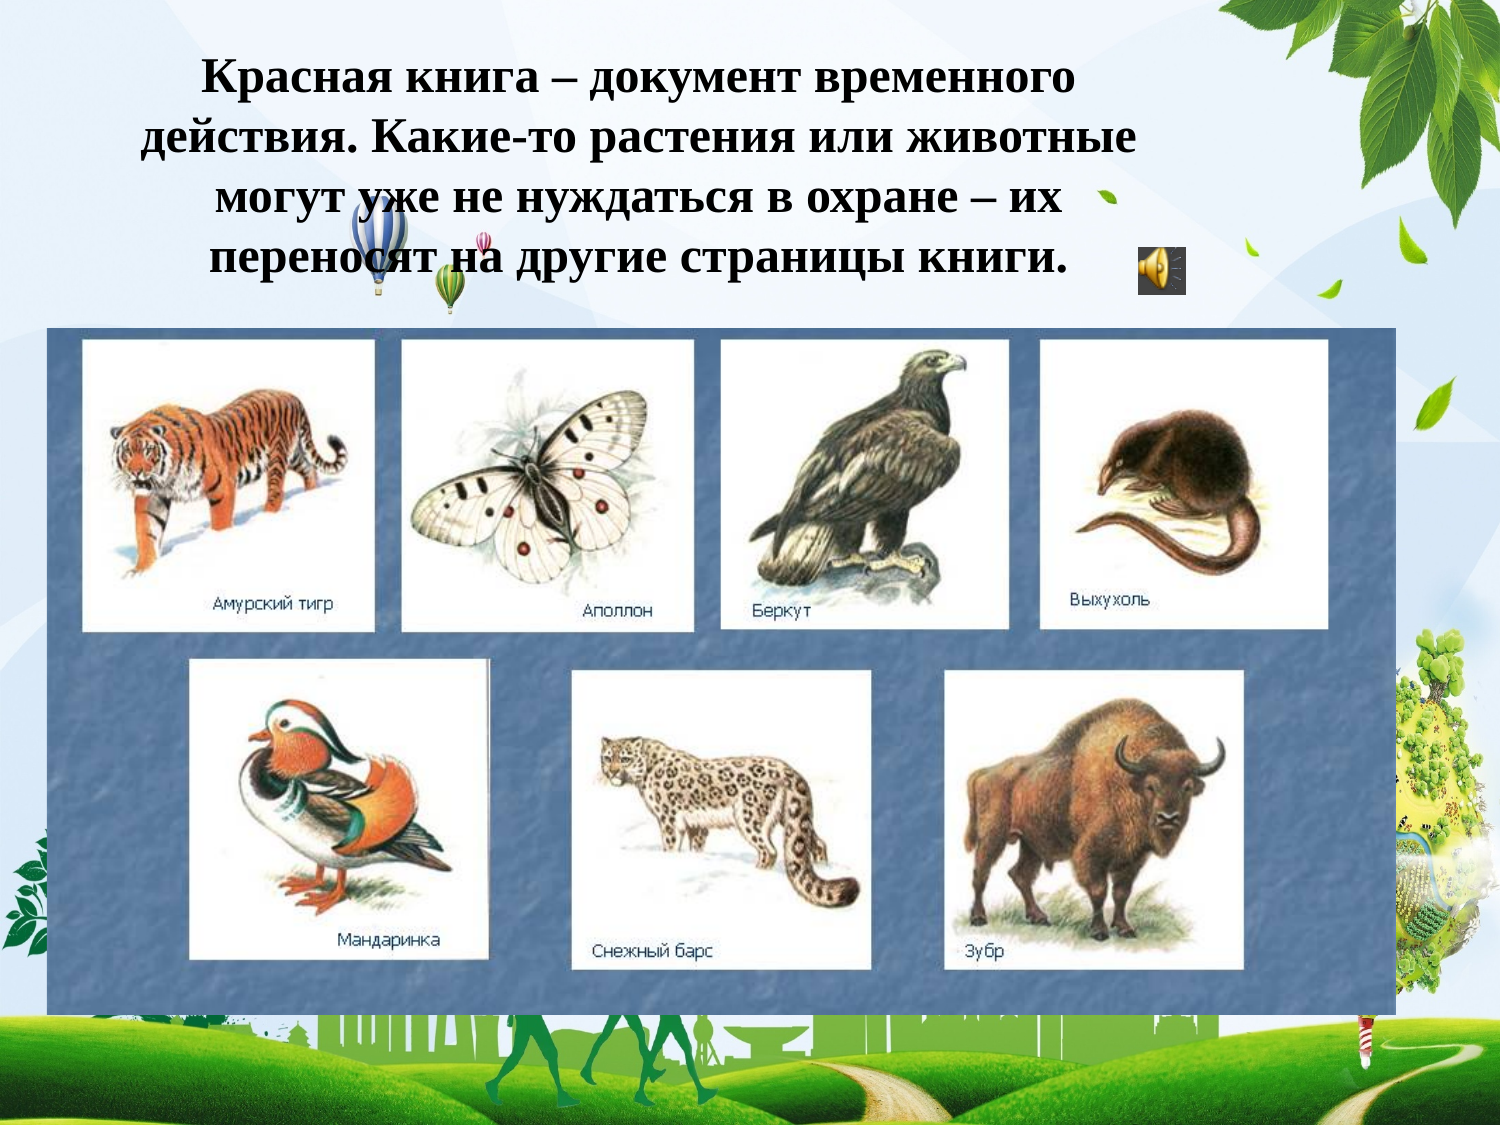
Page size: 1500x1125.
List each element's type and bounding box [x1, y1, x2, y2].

picture [0, 0, 1500, 1125]
list [46, 327, 1405, 1015]
